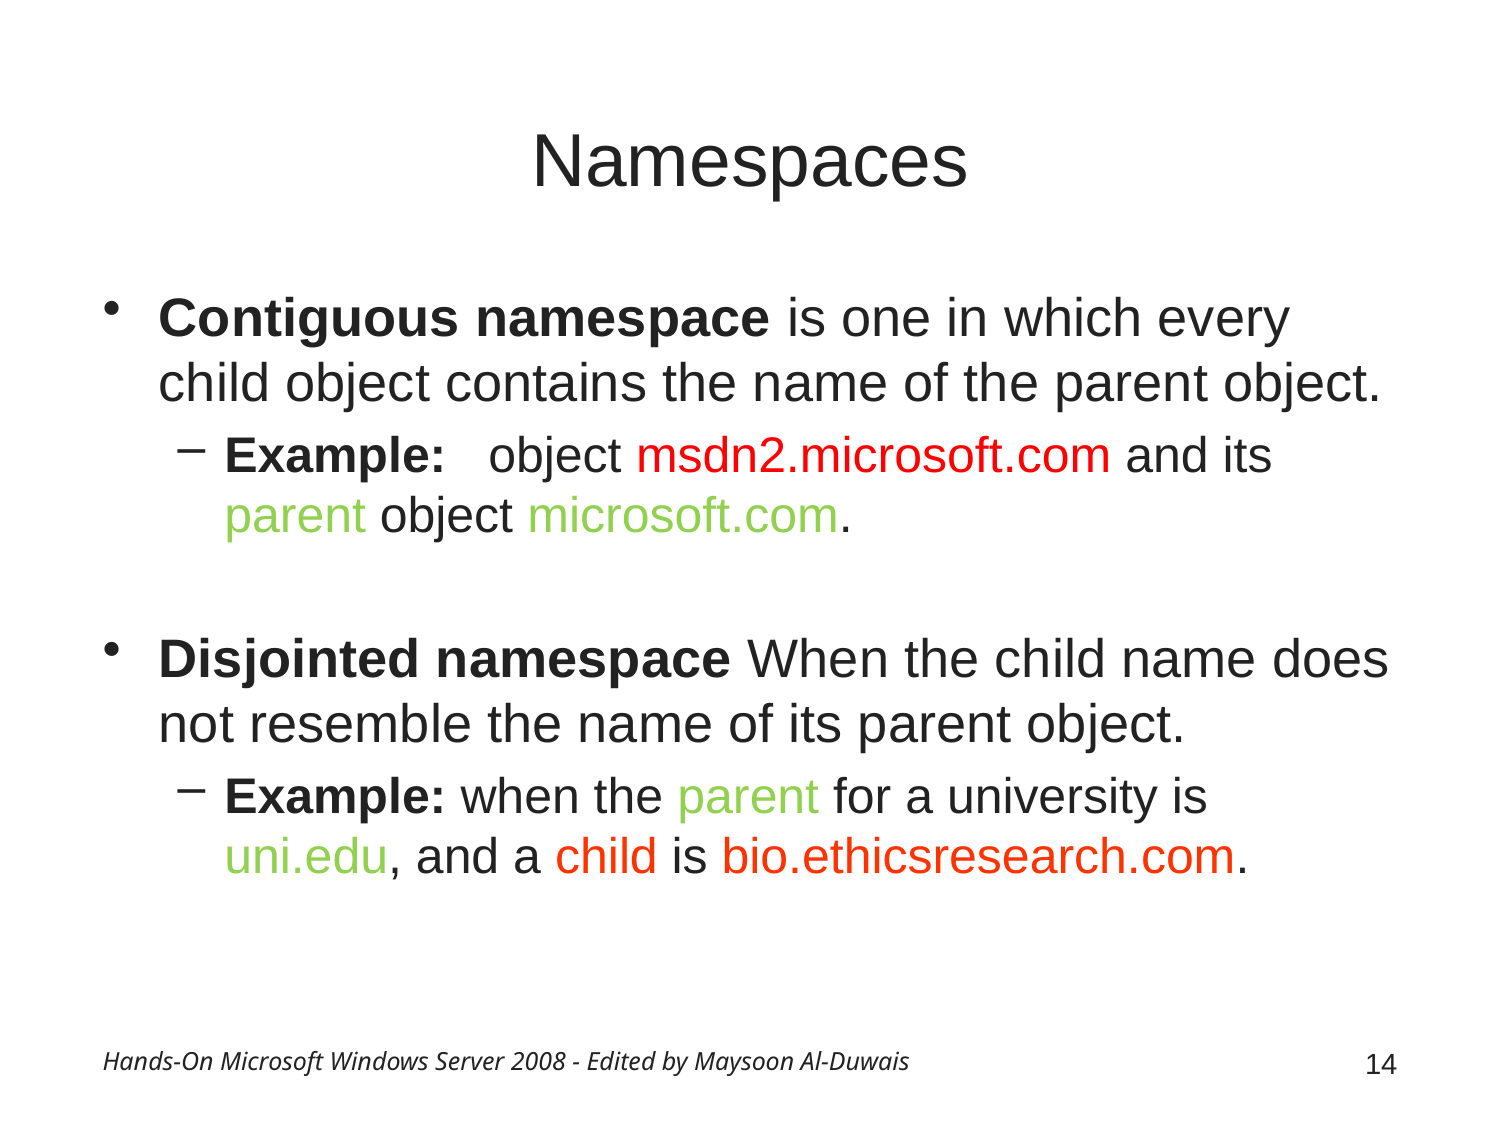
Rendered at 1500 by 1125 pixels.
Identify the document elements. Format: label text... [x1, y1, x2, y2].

slide_number 14 [1074, 1037, 1413, 1101]
title Namespaces [87, 62, 1413, 251]
list Contiguous namespace is one in which every child object contains the name of the parent object. Example: object msdn2.microsoft.com and its parent object microsoft.com. Disjointed namespace When the child name does not resemble the name of its parent object. Example: when the parent for a university is uni.edu, and a child is bio.ethicsresearch.com. [87, 274, 1413, 1026]
footer Hands-On Microsoft Windows Server 2008 - Edited by Maysoon Al-Duwais [87, 1037, 1051, 1101]
